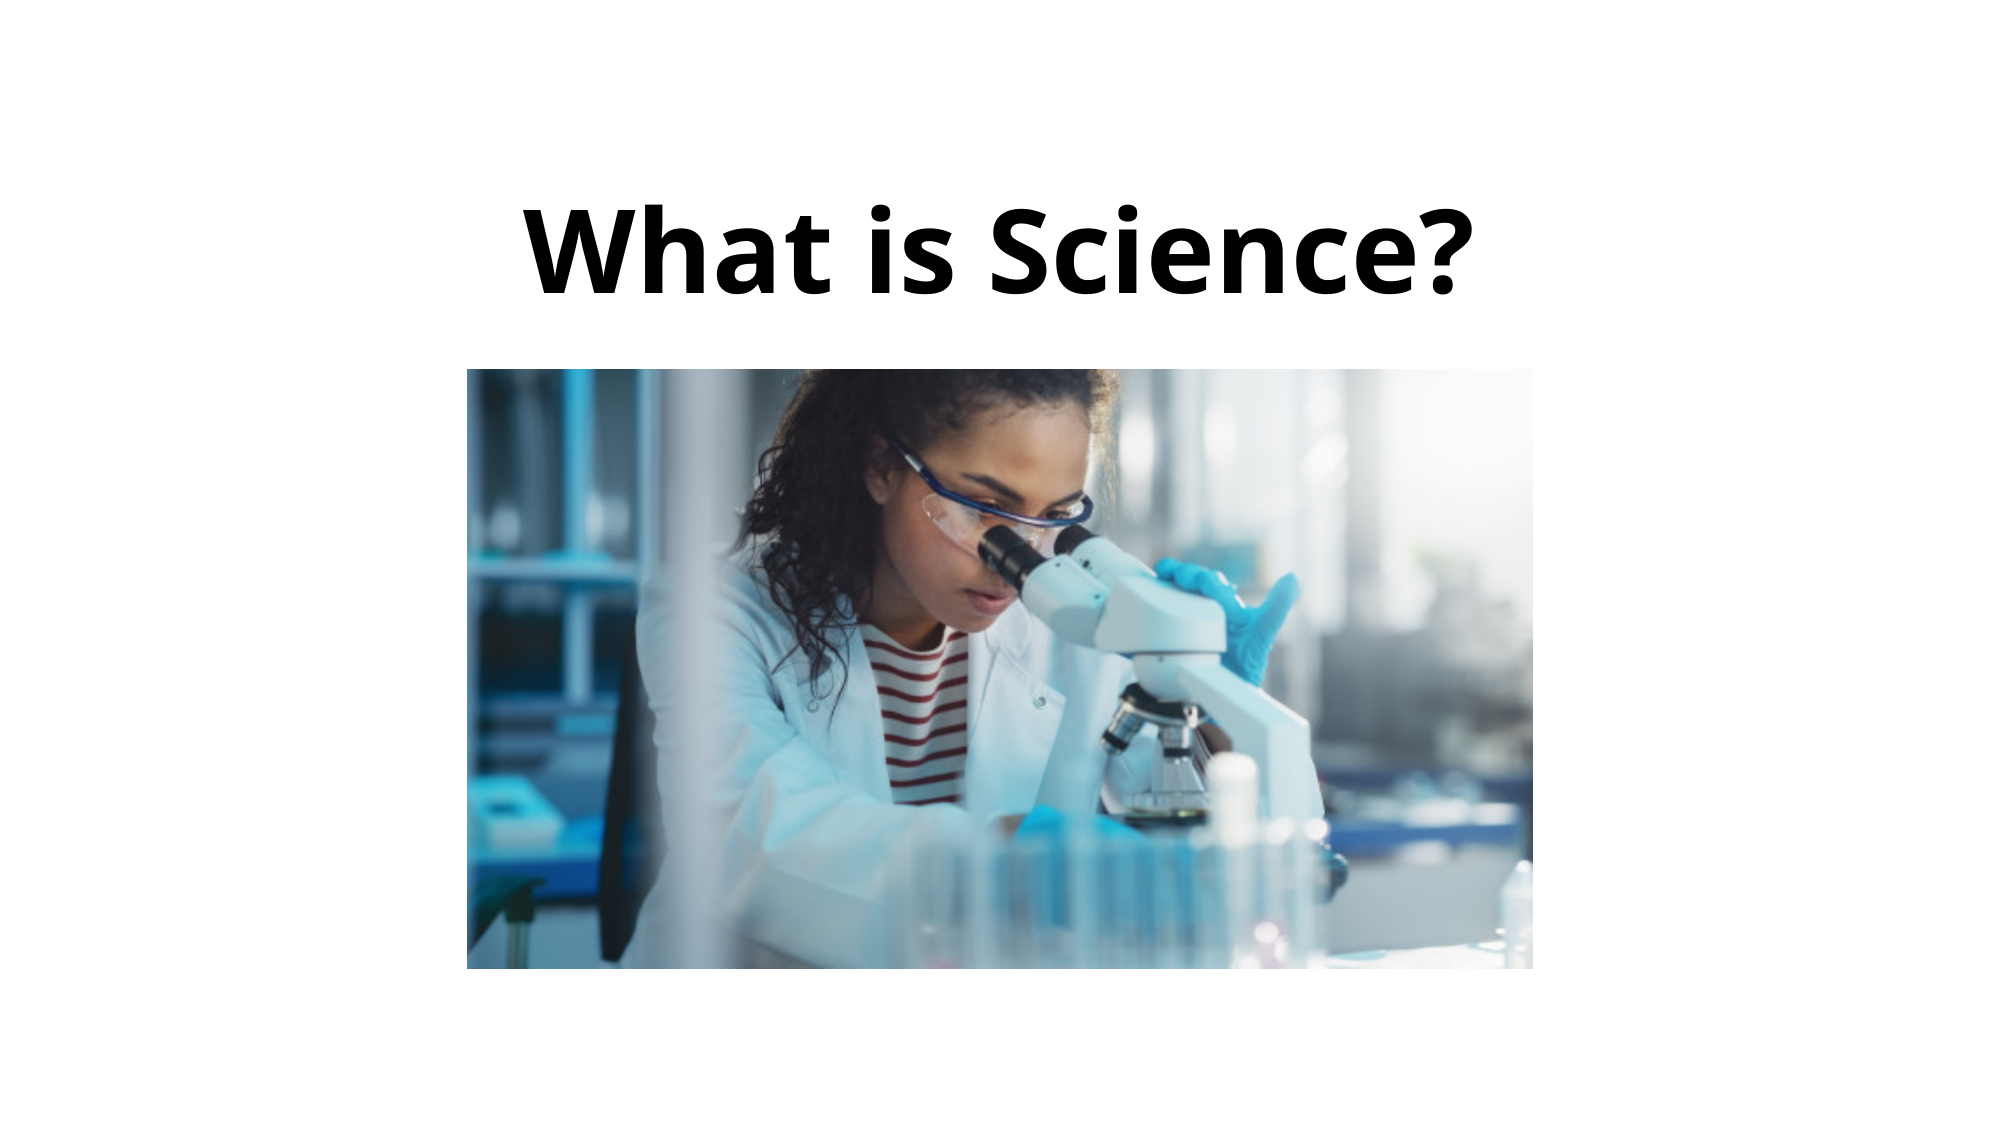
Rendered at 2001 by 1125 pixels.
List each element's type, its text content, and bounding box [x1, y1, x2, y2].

title What is Science? [249, 184, 1750, 326]
picture [467, 369, 1533, 969]
